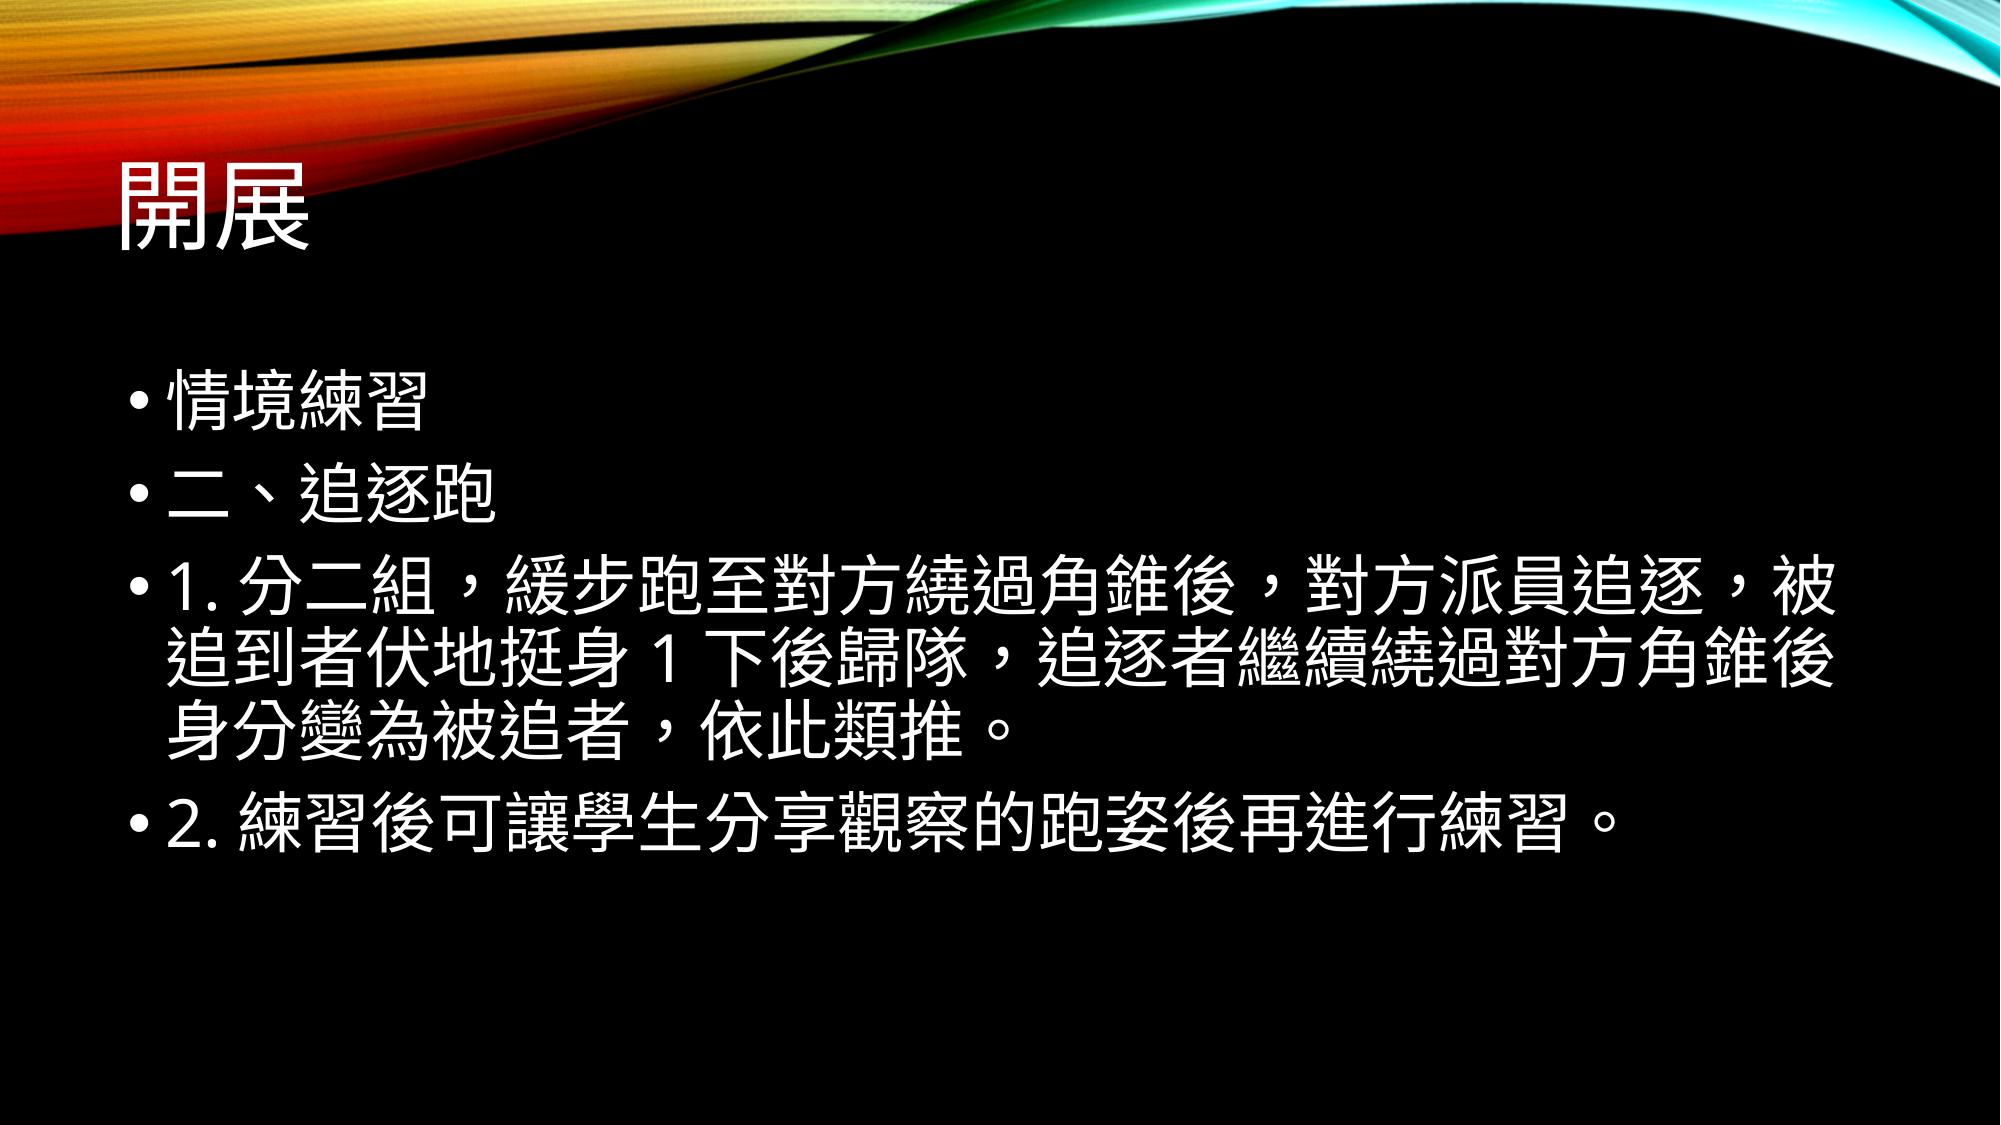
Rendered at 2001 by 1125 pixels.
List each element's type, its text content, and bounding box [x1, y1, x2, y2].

list 情境練習 二、追逐跑 1.分二組，緩步跑至對方繞過角錐後，對方派員追逐，被追到者伏地挺身1下後歸隊，追逐者繼續繞過對方角錐後身分變為被追者，依此類推。 2.練習後可讓學生分享觀察的跑姿後再進行練習。 [112, 360, 1888, 1021]
title 開展 [98, 104, 1511, 317]
picture [0, 0, 2000, 237]
